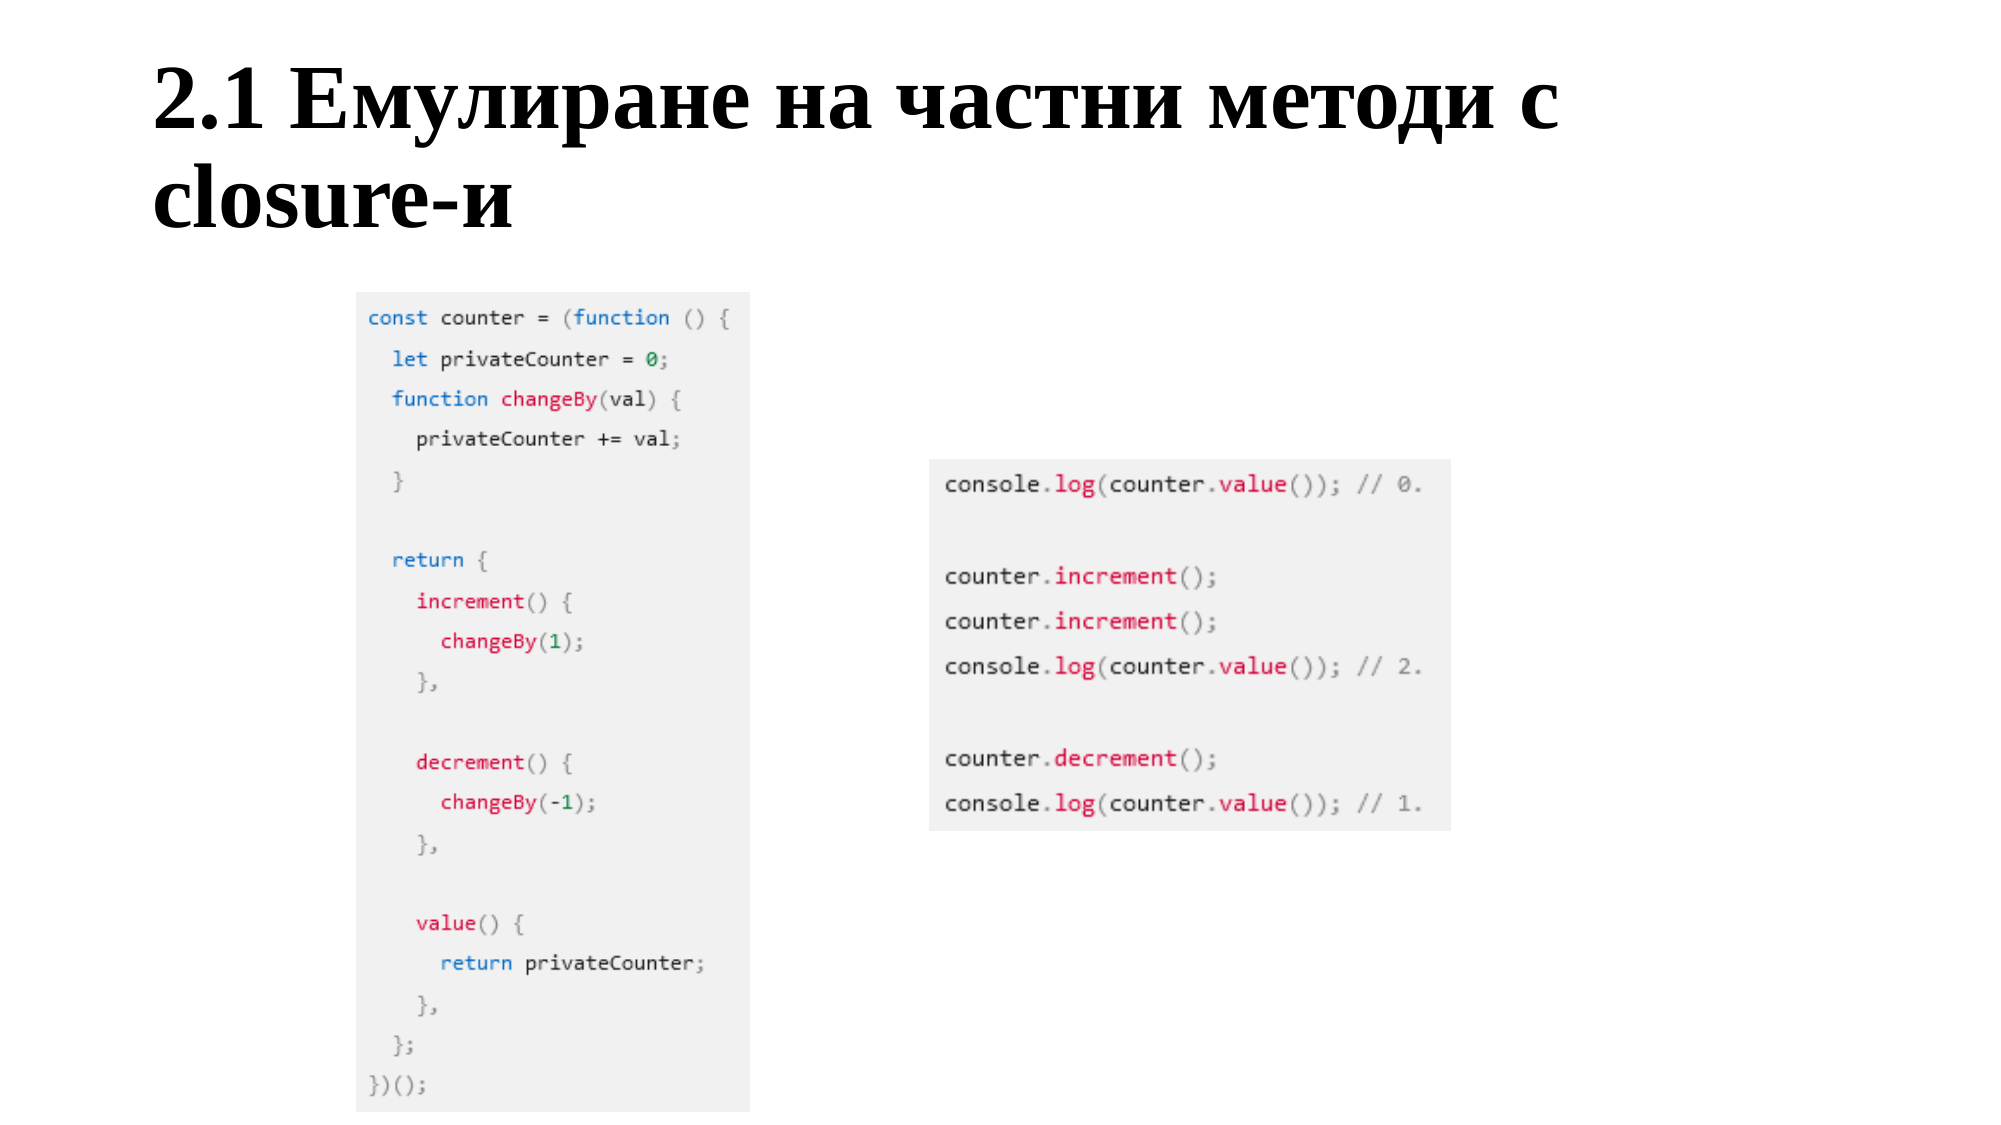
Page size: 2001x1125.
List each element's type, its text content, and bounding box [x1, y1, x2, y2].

picture [356, 292, 750, 1112]
title 2.1 Емулиране на частни методи с closure-и [137, 39, 1863, 258]
picture [929, 459, 1451, 831]
